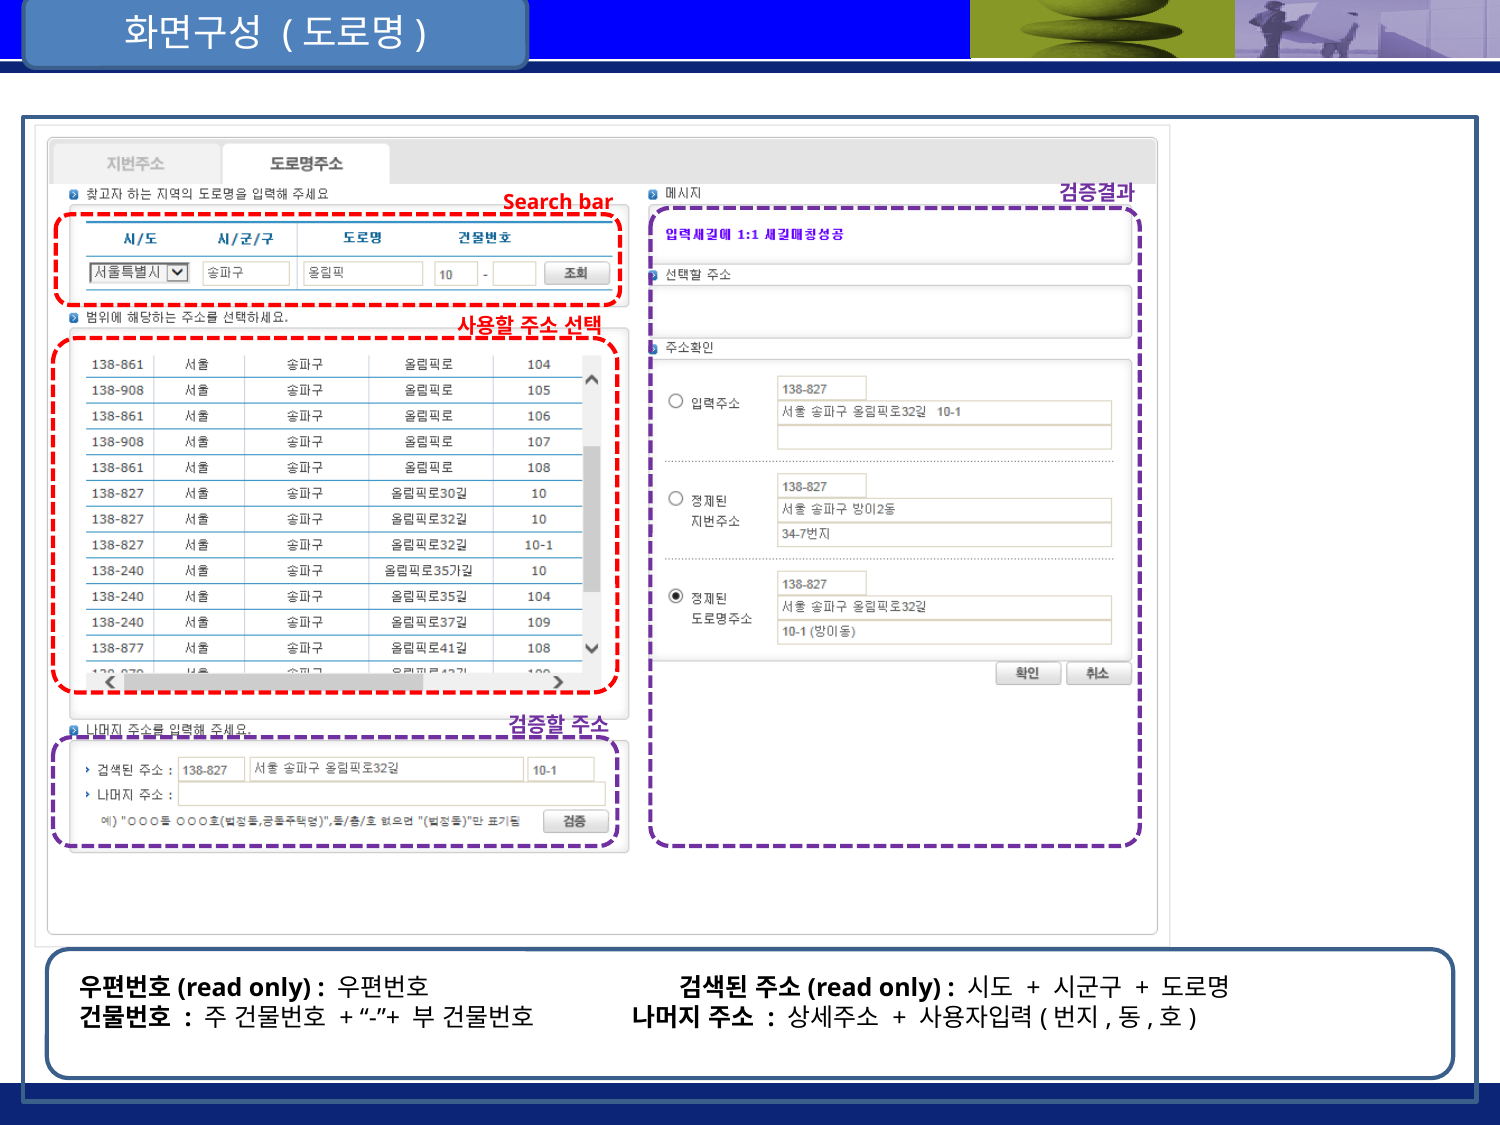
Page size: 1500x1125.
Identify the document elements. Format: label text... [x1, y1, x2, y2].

text_box 우편번호(read only) : 우편번호 검색된 주소(read only) : 시도 + 시군구 + 도로명 건물번호 : 주 건물번호 + “-”+ 부 건물번호 나머지 주소 : 상세주소 + 사용자입력(번지,동,호) [64, 964, 1436, 1039]
text_box 화면구성 (도로명) [21, 0, 530, 70]
picture [970, 0, 1500, 58]
text_box [21, 115, 1479, 1104]
text_box [44, 947, 1456, 1081]
picture [29, 119, 1176, 953]
